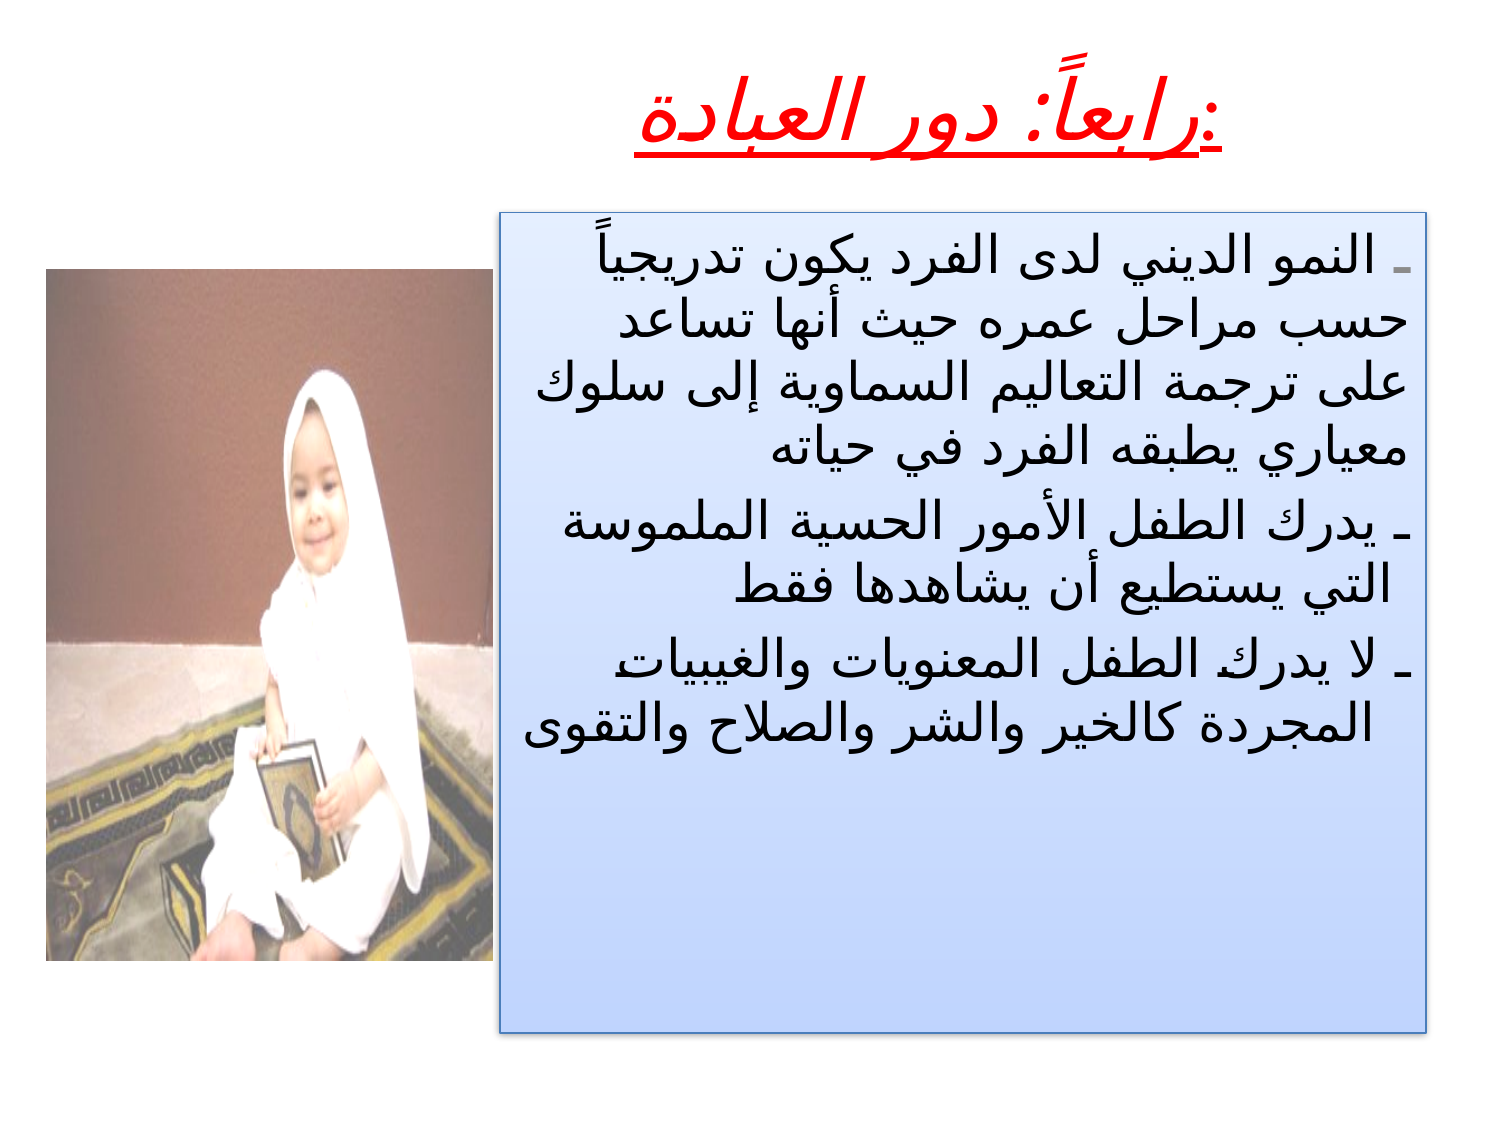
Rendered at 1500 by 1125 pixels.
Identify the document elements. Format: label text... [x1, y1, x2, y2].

title رابعاً: دور العبادة: [468, 967, 1388, 1079]
title رابعاً: دور العبادة: [468, 46, 1388, 268]
picture [46, 269, 493, 962]
subtitle ـ النمو الديني لدى الفرد يكون تدريجياً حسب مراحل عمره حيث أنها تساعد على ترجمة التعاليم السماوية إلى سلوك معياري يطبقه الفرد في حياته ـ يدرك الطفل الأمور الحسية الملموسة التي يستطيع أن يشاهدها فقط ـ لا يدرك الطفل المعنويات والغيبيات المجردة كالخير والشر والصلاح والتقوى [499, 212, 1427, 1034]
